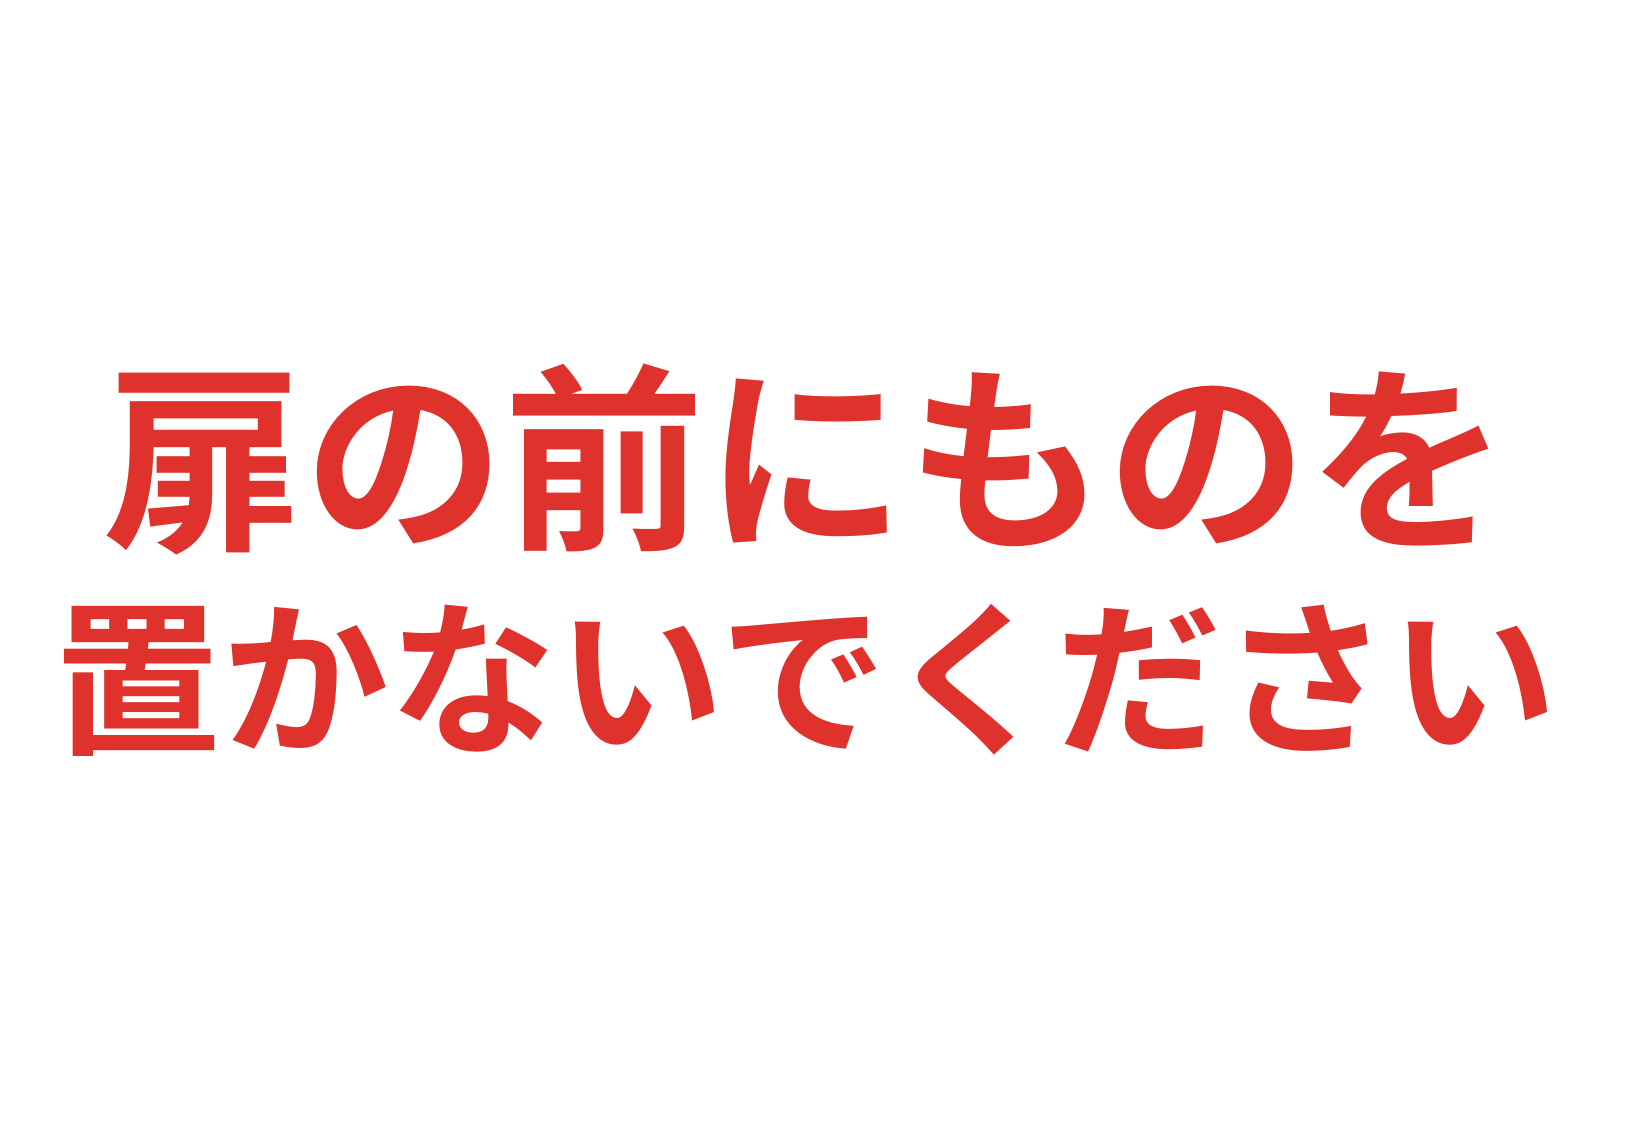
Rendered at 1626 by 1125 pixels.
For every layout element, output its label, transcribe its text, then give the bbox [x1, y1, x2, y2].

text_box 扉の前にものを 置かないでください [32, 327, 1581, 783]
